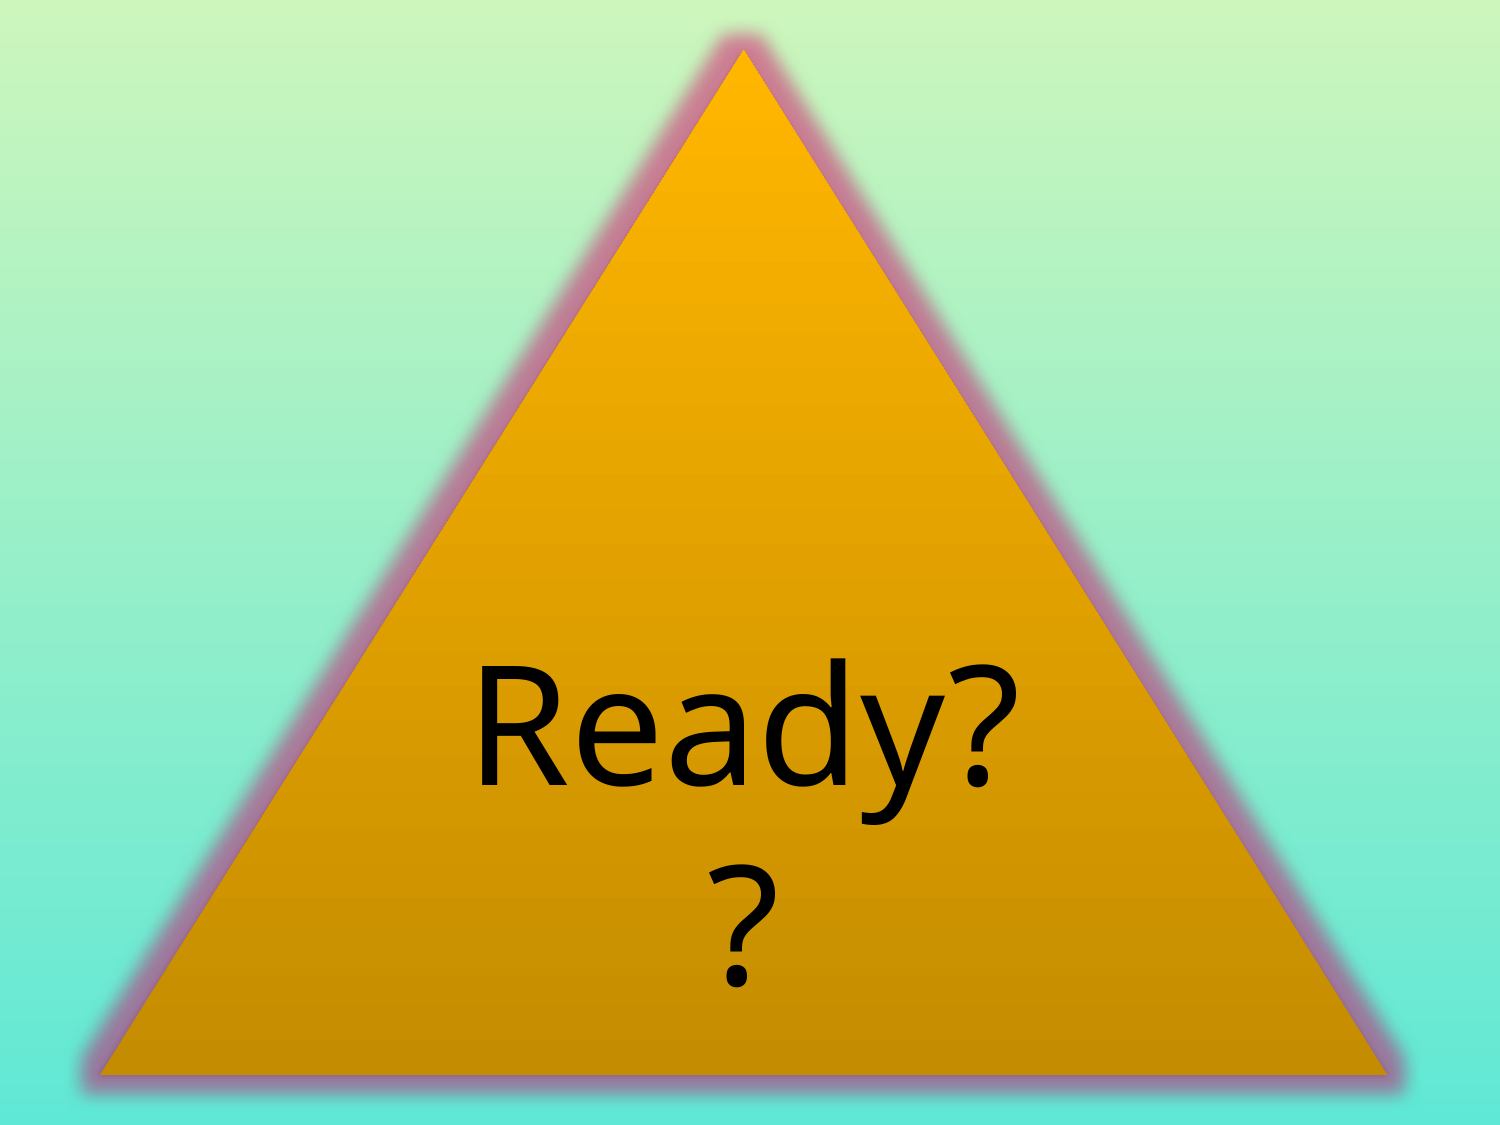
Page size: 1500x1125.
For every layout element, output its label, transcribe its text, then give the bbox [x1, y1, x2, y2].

text_box Ready?? [99, 50, 1388, 1076]
